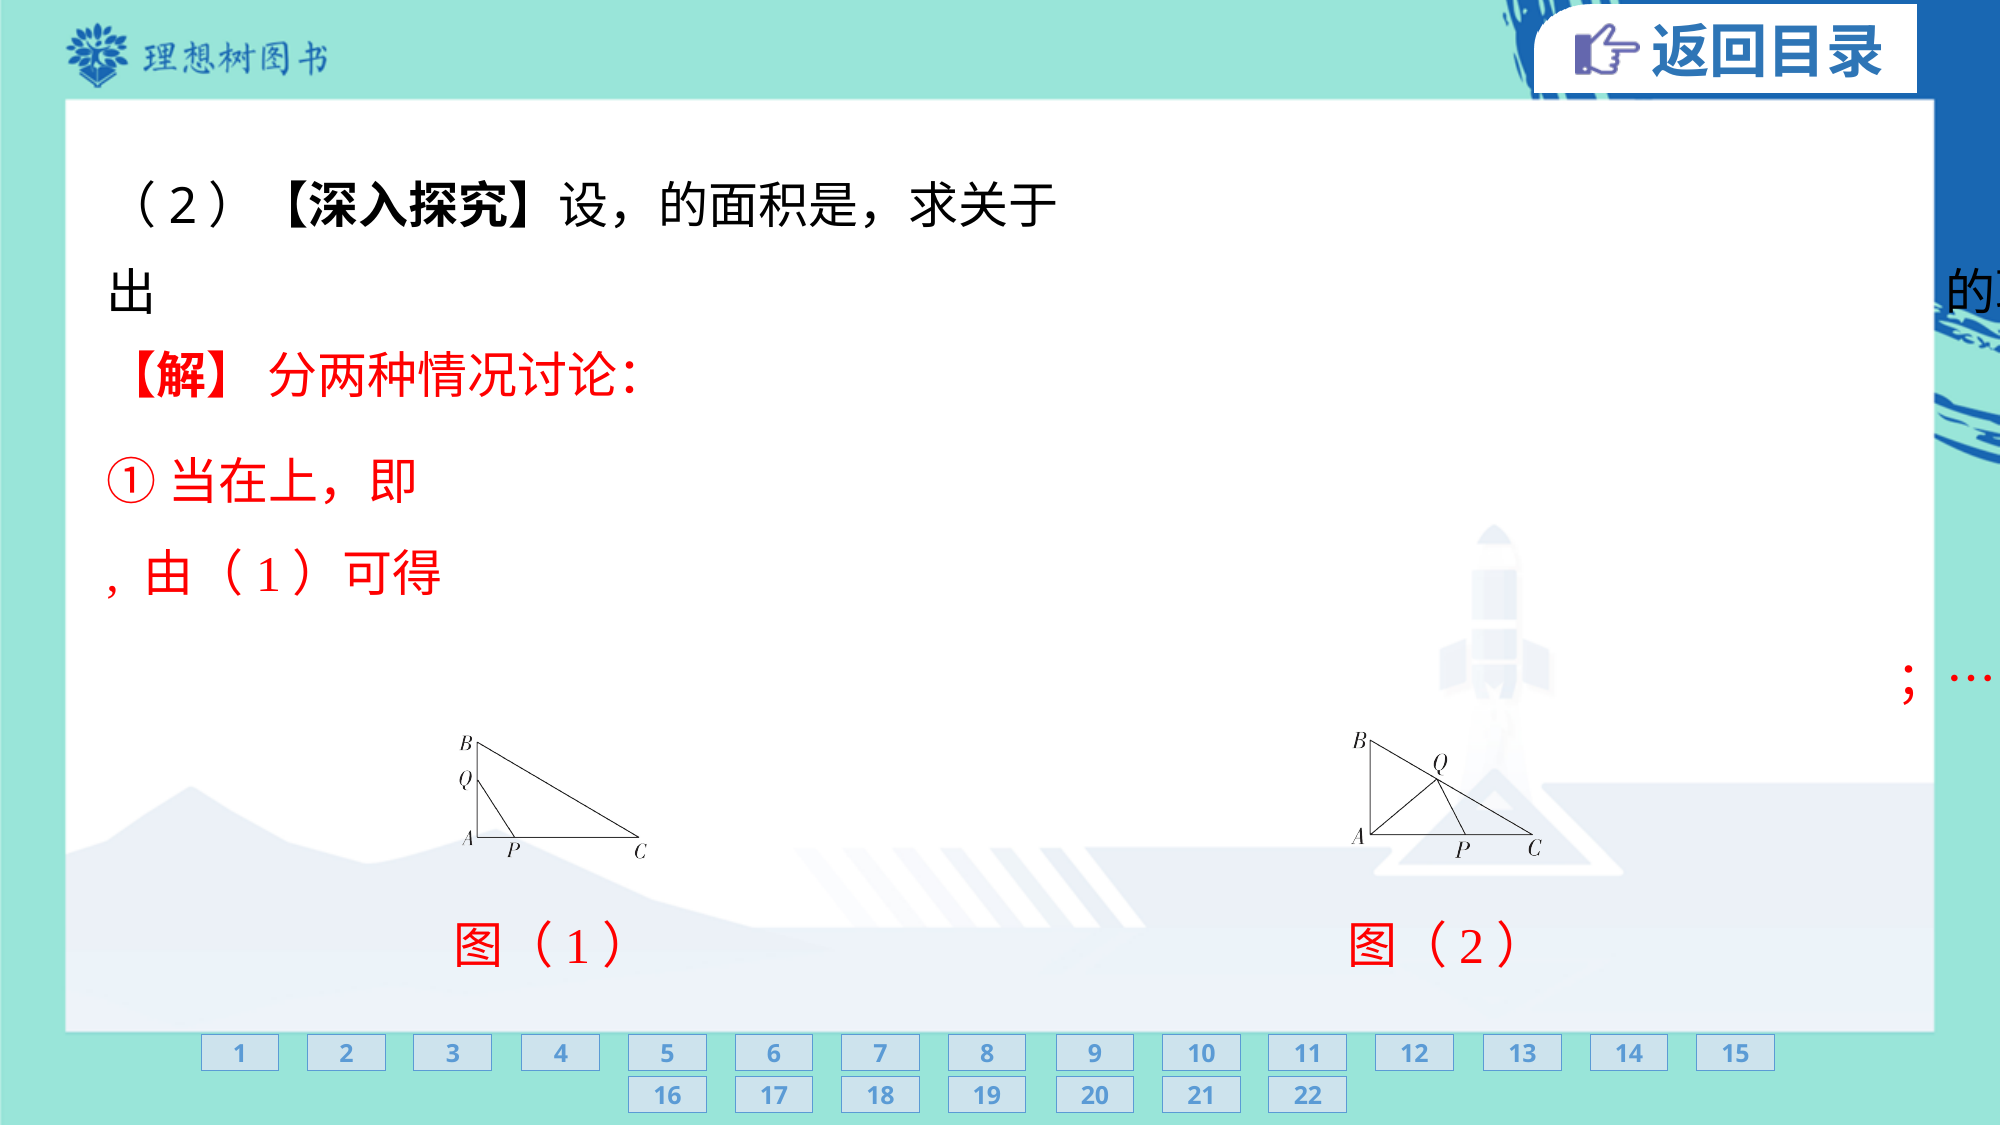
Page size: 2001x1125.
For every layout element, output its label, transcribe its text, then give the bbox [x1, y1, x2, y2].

text_box 图（1） [459, 885, 646, 1033]
picture [0, 0, 2000, 1125]
text_box 图（2） [1353, 885, 1540, 1033]
